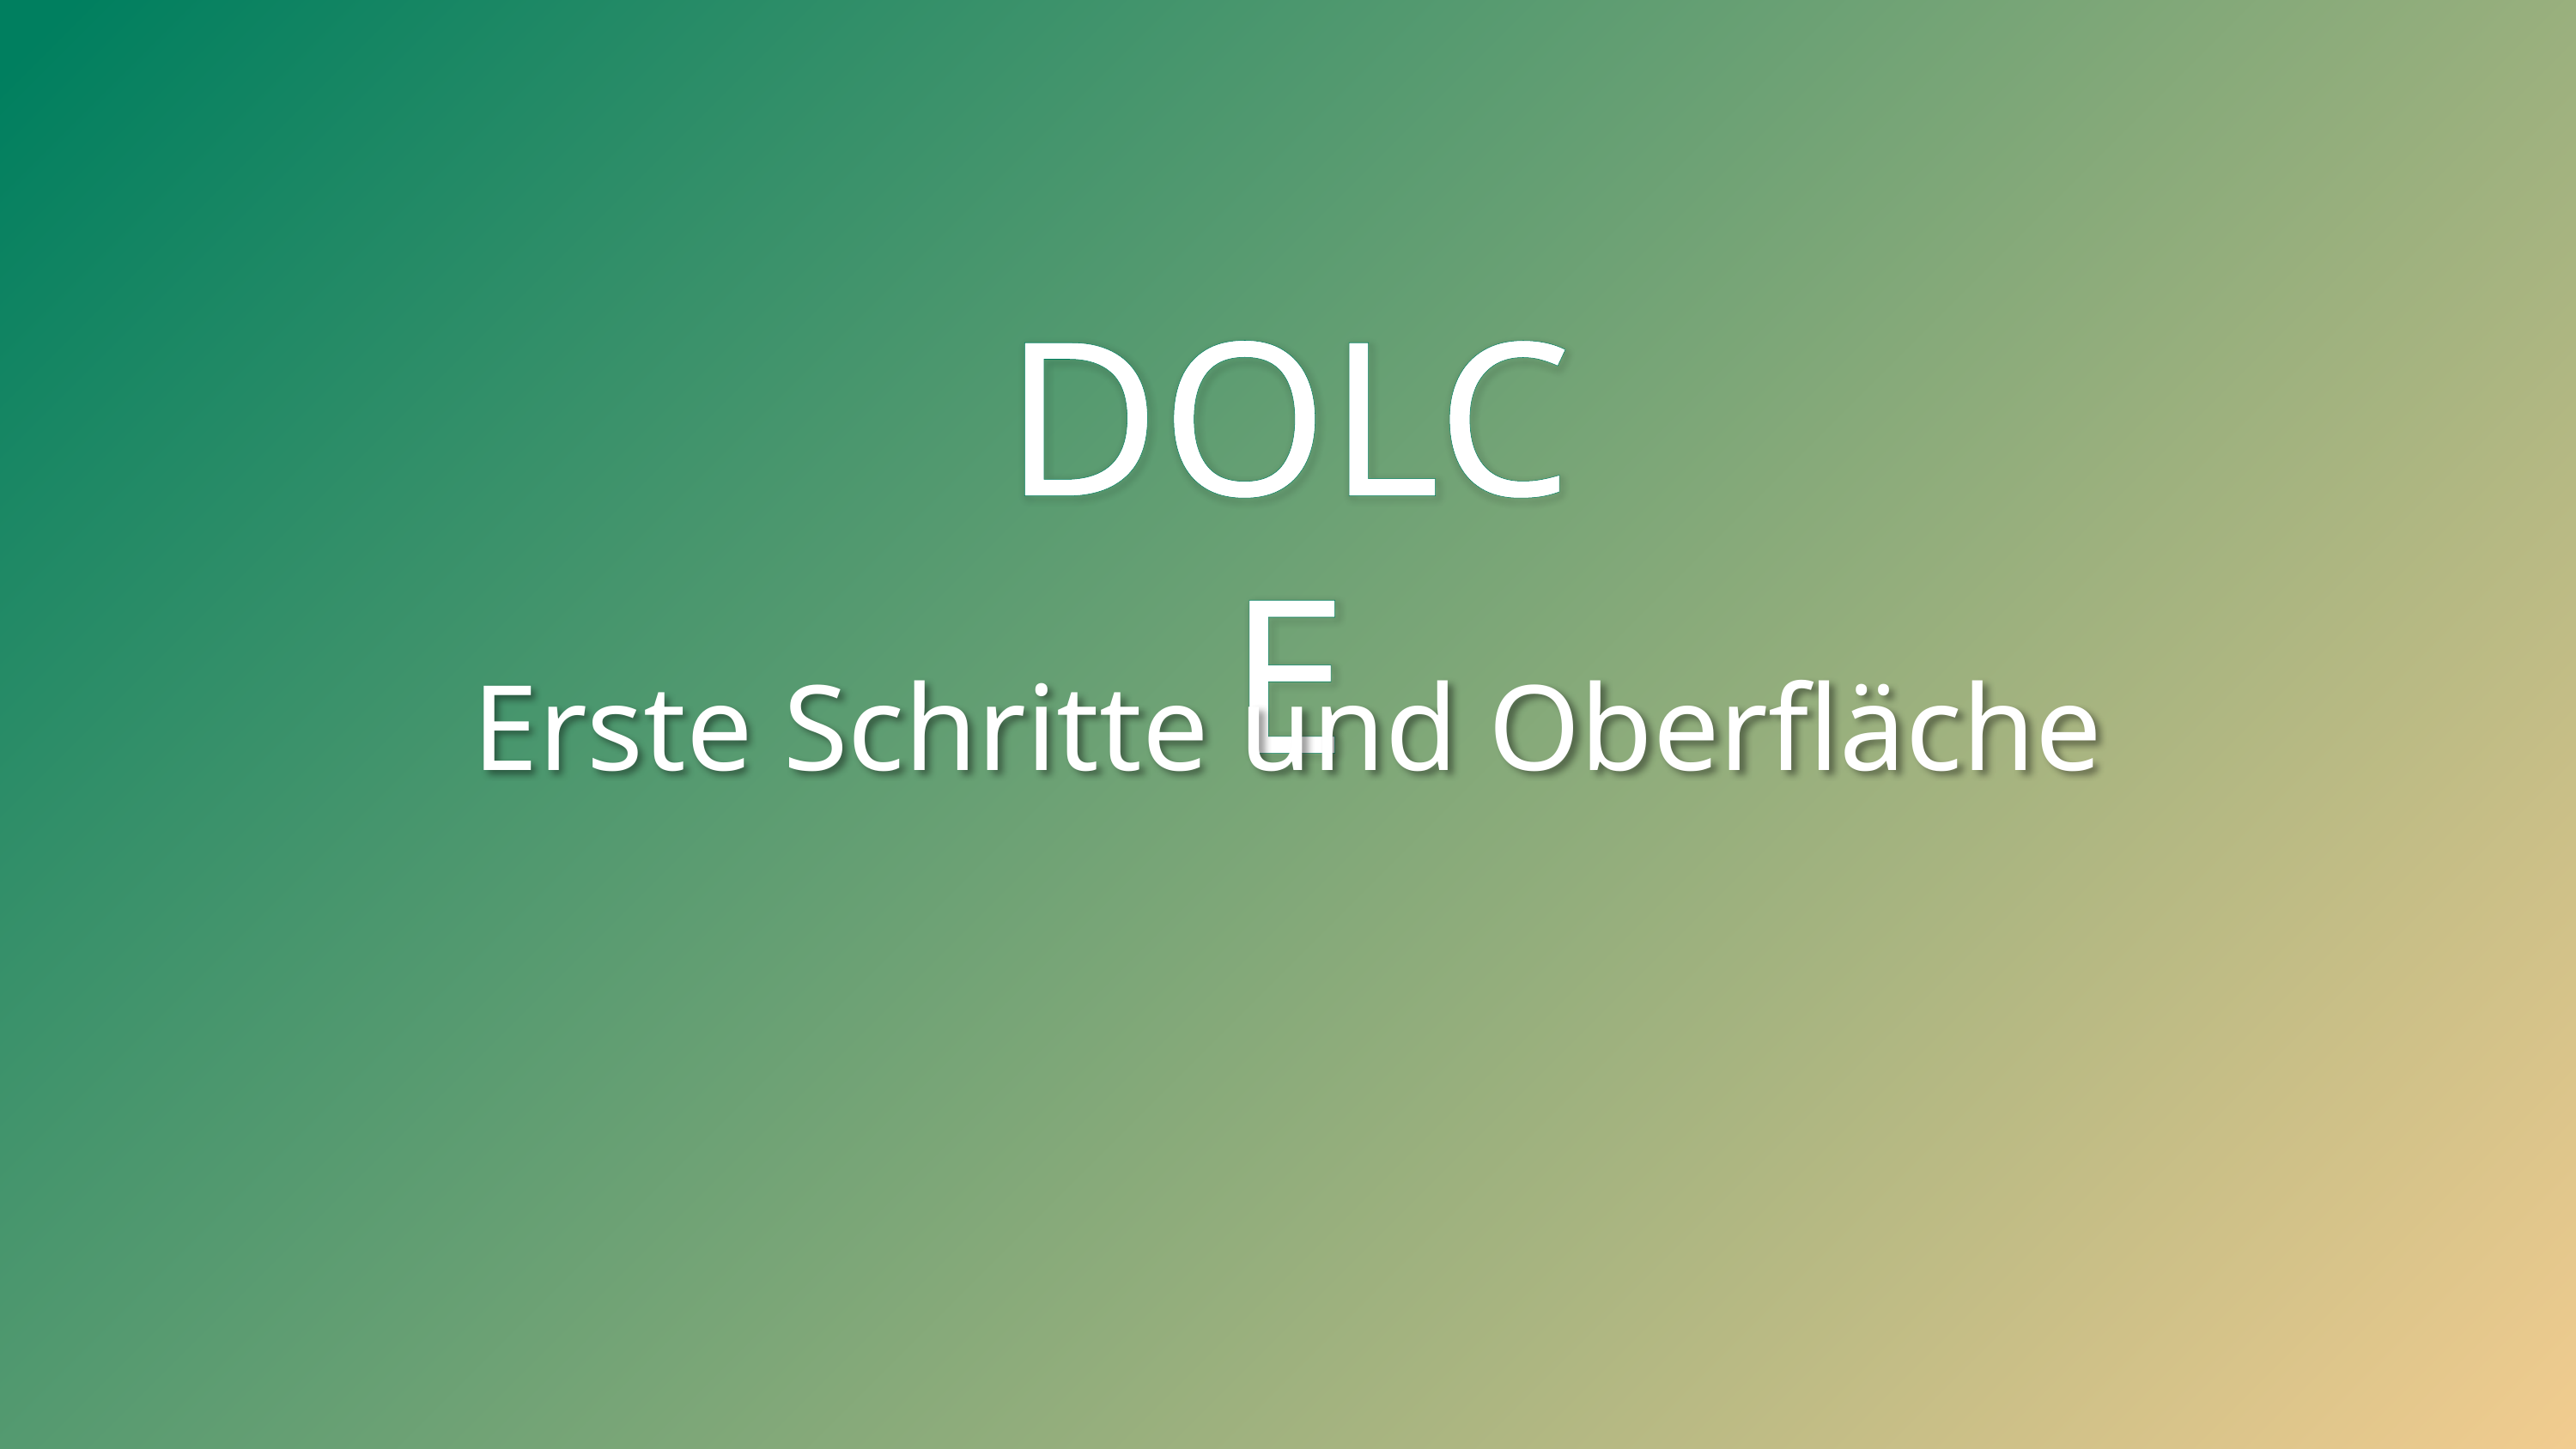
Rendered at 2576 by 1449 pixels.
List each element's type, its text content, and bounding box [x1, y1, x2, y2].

text_box DOLCE [954, 275, 1622, 646]
text_box Erste Schritte und Oberfläche [451, 646, 2125, 801]
